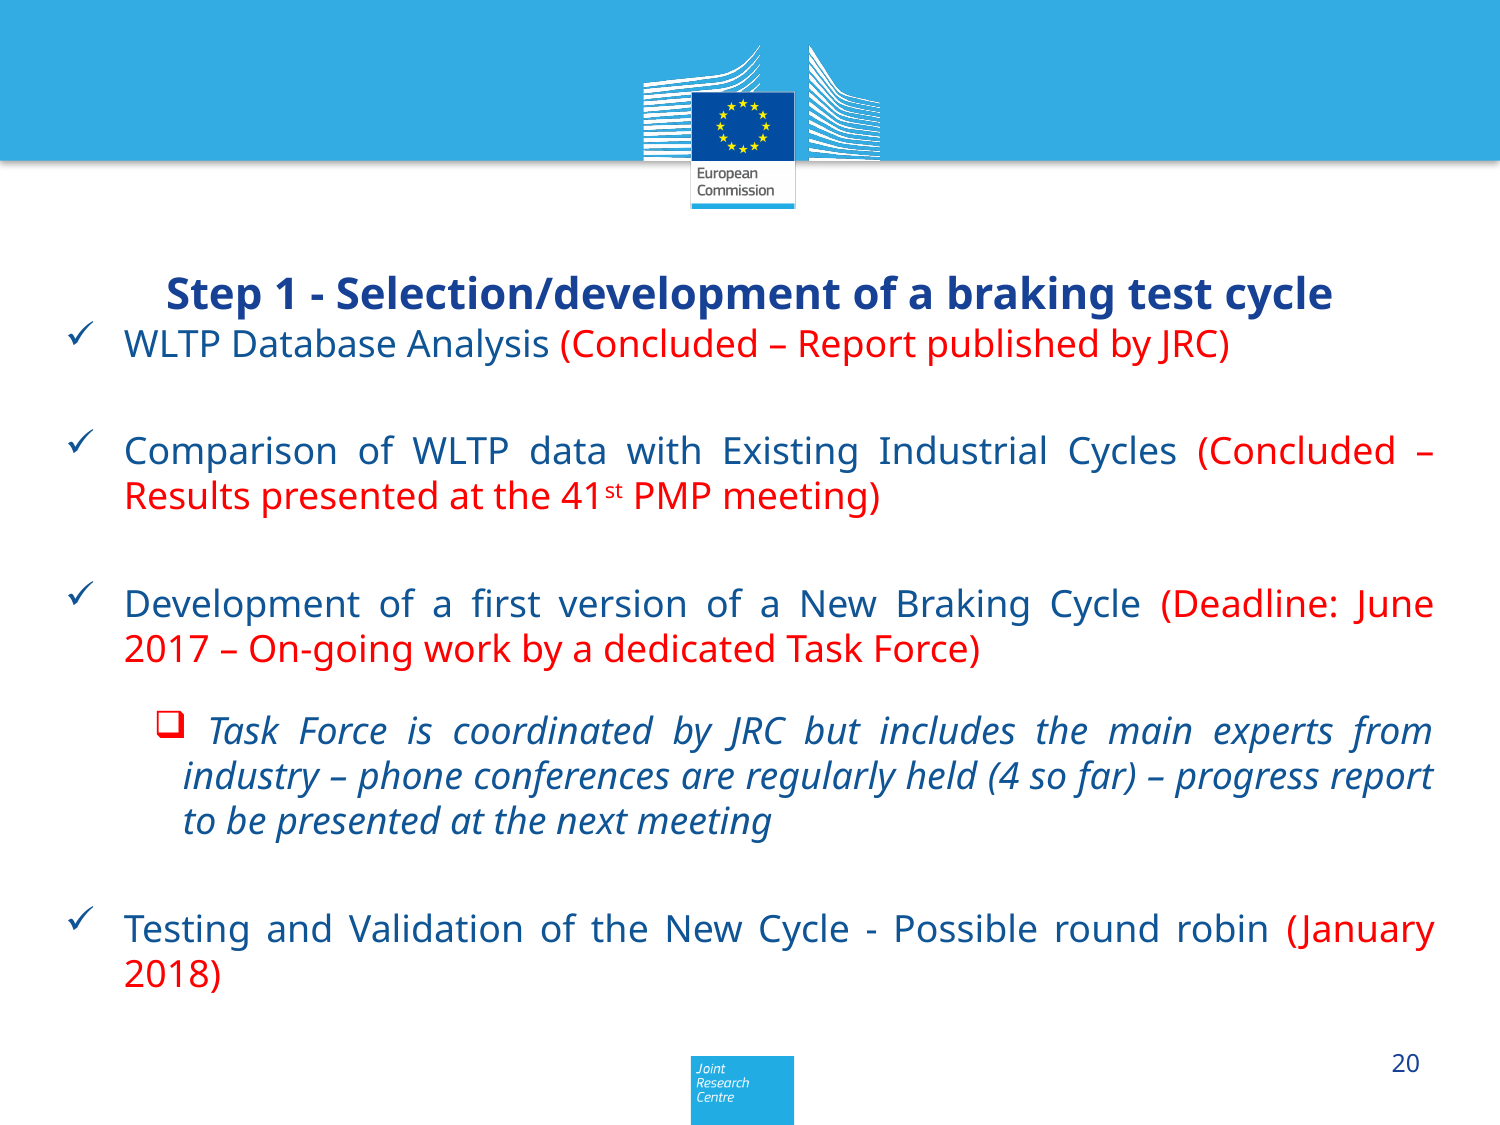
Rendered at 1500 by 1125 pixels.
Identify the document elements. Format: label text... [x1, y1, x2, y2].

text_box Step 1 - Selection/development of a braking test cycle [8, 231, 1492, 327]
text_box WLTP Database Analysis (Concluded – Report published by JRC) Comparison of WLTP data with Existing Industrial Cycles (Concluded – Results presented at the 41st PMP meeting) Development of a first version of a New Braking Cycle (Deadline: June 2017 – On-going work by a dedicated Task Force) Task Force is coordinated by JRC but includes the main experts from industry – phone conferences are regularly held (4 so far) – progress report to be presented at the next meeting Testing and Validation of the New Cycle - Possible round robin (January 2018) [50, 361, 1450, 953]
